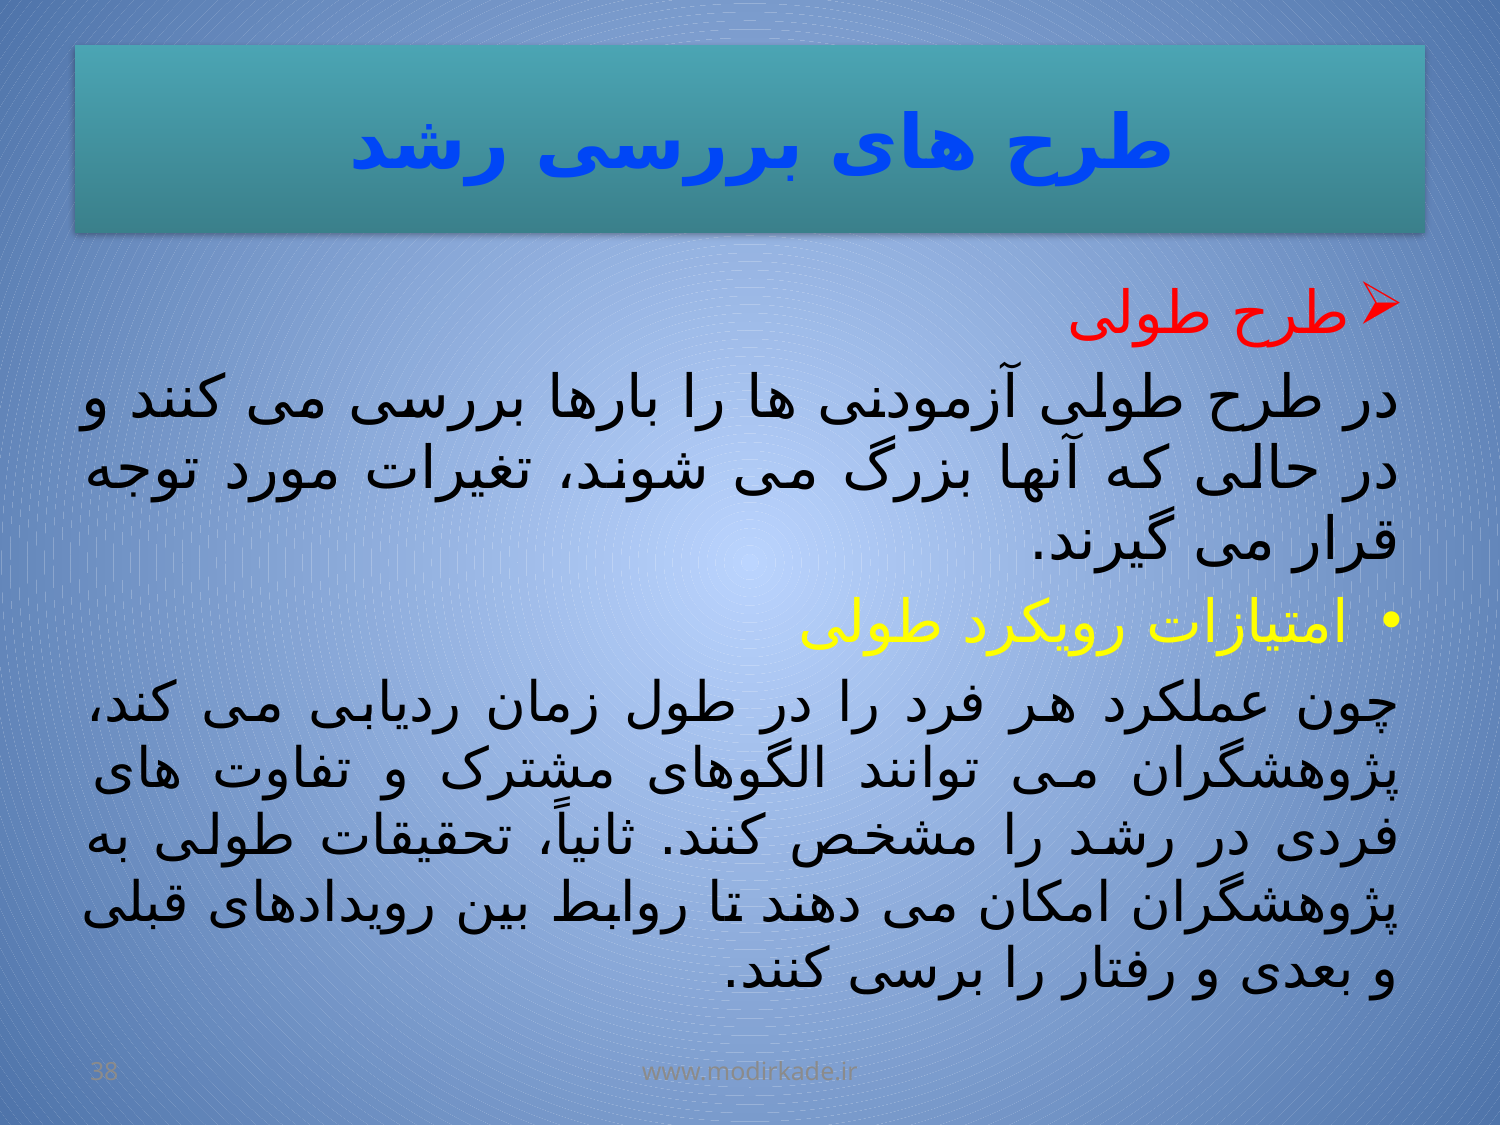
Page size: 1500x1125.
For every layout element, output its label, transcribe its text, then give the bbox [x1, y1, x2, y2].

footer www.modirkade.ir [512, 1042, 988, 1103]
list طرح طولی در طرح طولی آزمودنی ها را بارها بررسی می کنند و در حالی که آنها بزرگ می شوند، تغیرات مورد توجه قرار می گیرند. امتیازات رویکرد طولی چون عملکرد هر فرد را در طول زمان ردیابی می کند، پژوهشگران می توانند الگوهای مشترک و تفاوت های فردی در رشد را مشخص کنند. ثانیاً، تحقیقات طولی به پژوهشگران امکان می دهند تا روابط بین رویدادهای قبلی و بعدی و رفتار را برسی کنند. [64, 267, 1415, 1010]
title طرح های بررسی رشد [75, 45, 1425, 233]
slide_number 38 [75, 1042, 425, 1103]
